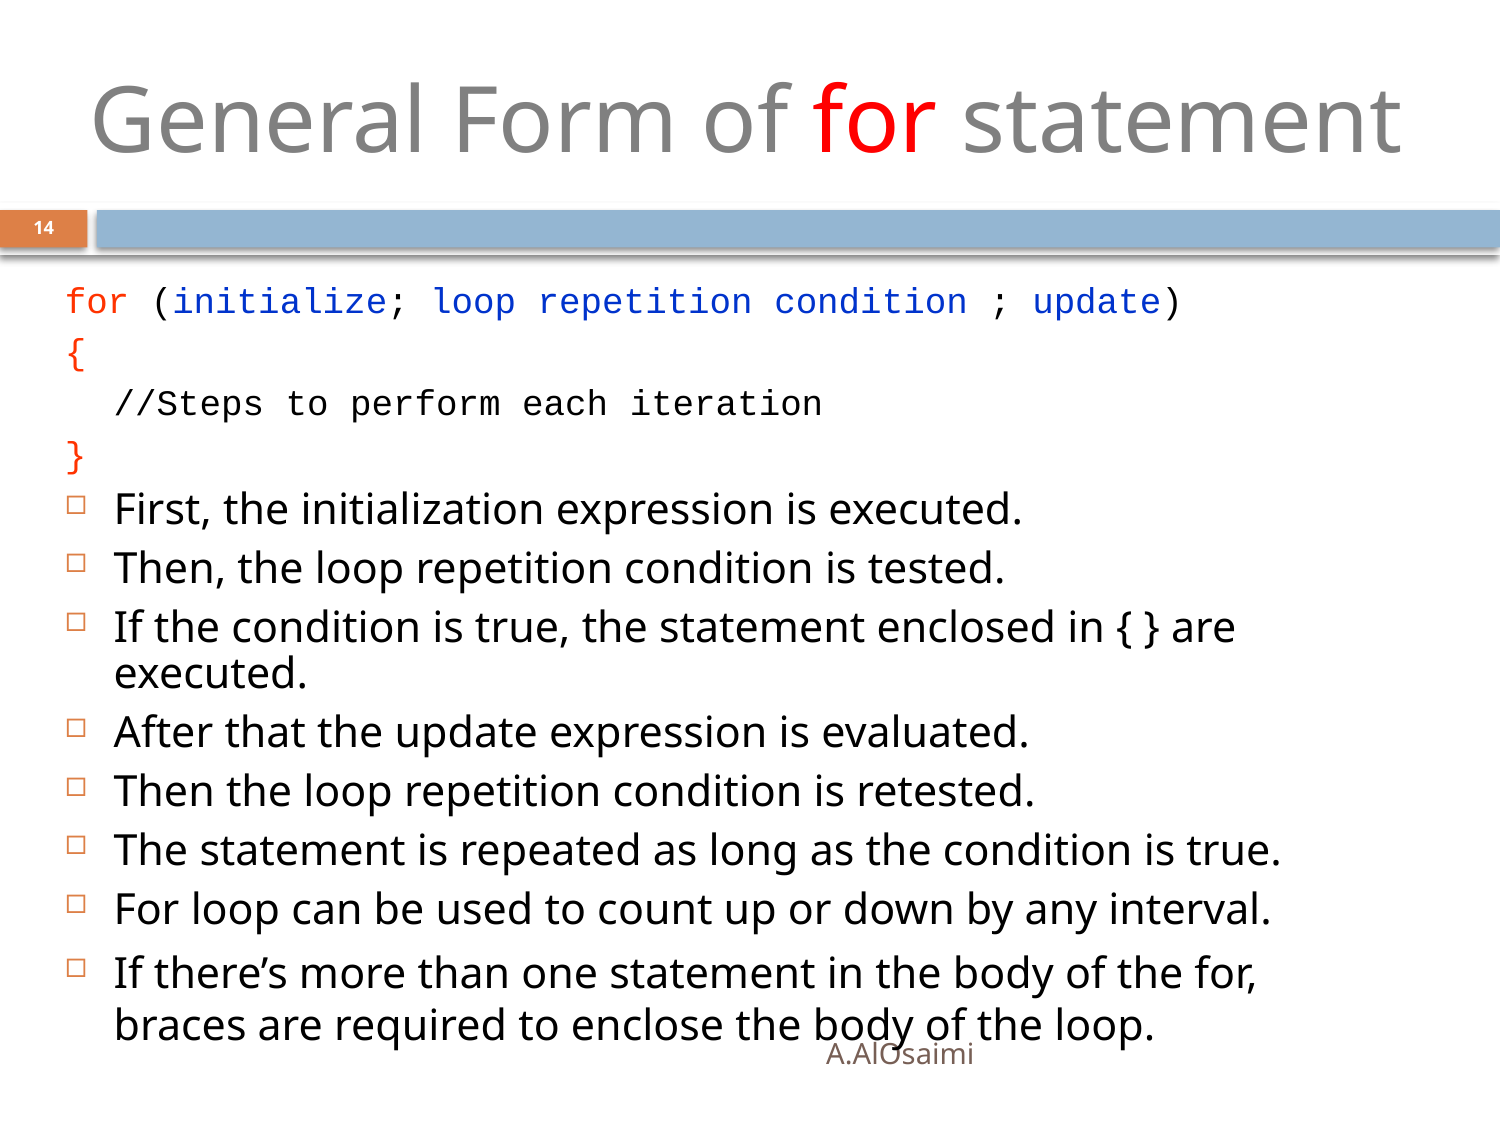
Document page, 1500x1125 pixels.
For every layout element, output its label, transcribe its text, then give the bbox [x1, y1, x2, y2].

list for (initialize; loop repetition condition ; update) { //Steps to perform each iteration } First, the initialization expression is executed. Then, the loop repetition condition is tested. If the condition is true, the statement enclosed in { } are executed. After that the update expression is evaluated. Then the loop repetition condition is retested. The statement is repeated as long as the condition is true. For loop can be used to count up or down by any interval. If there’s more than one statement in the body of the for, braces are required to enclose the body of the loop. [50, 275, 1400, 1068]
slide_number 14 [0, 208, 88, 249]
title General Form of for statement [75, 45, 1425, 188]
footer A.AlOsaimi [99, 1024, 990, 1085]
